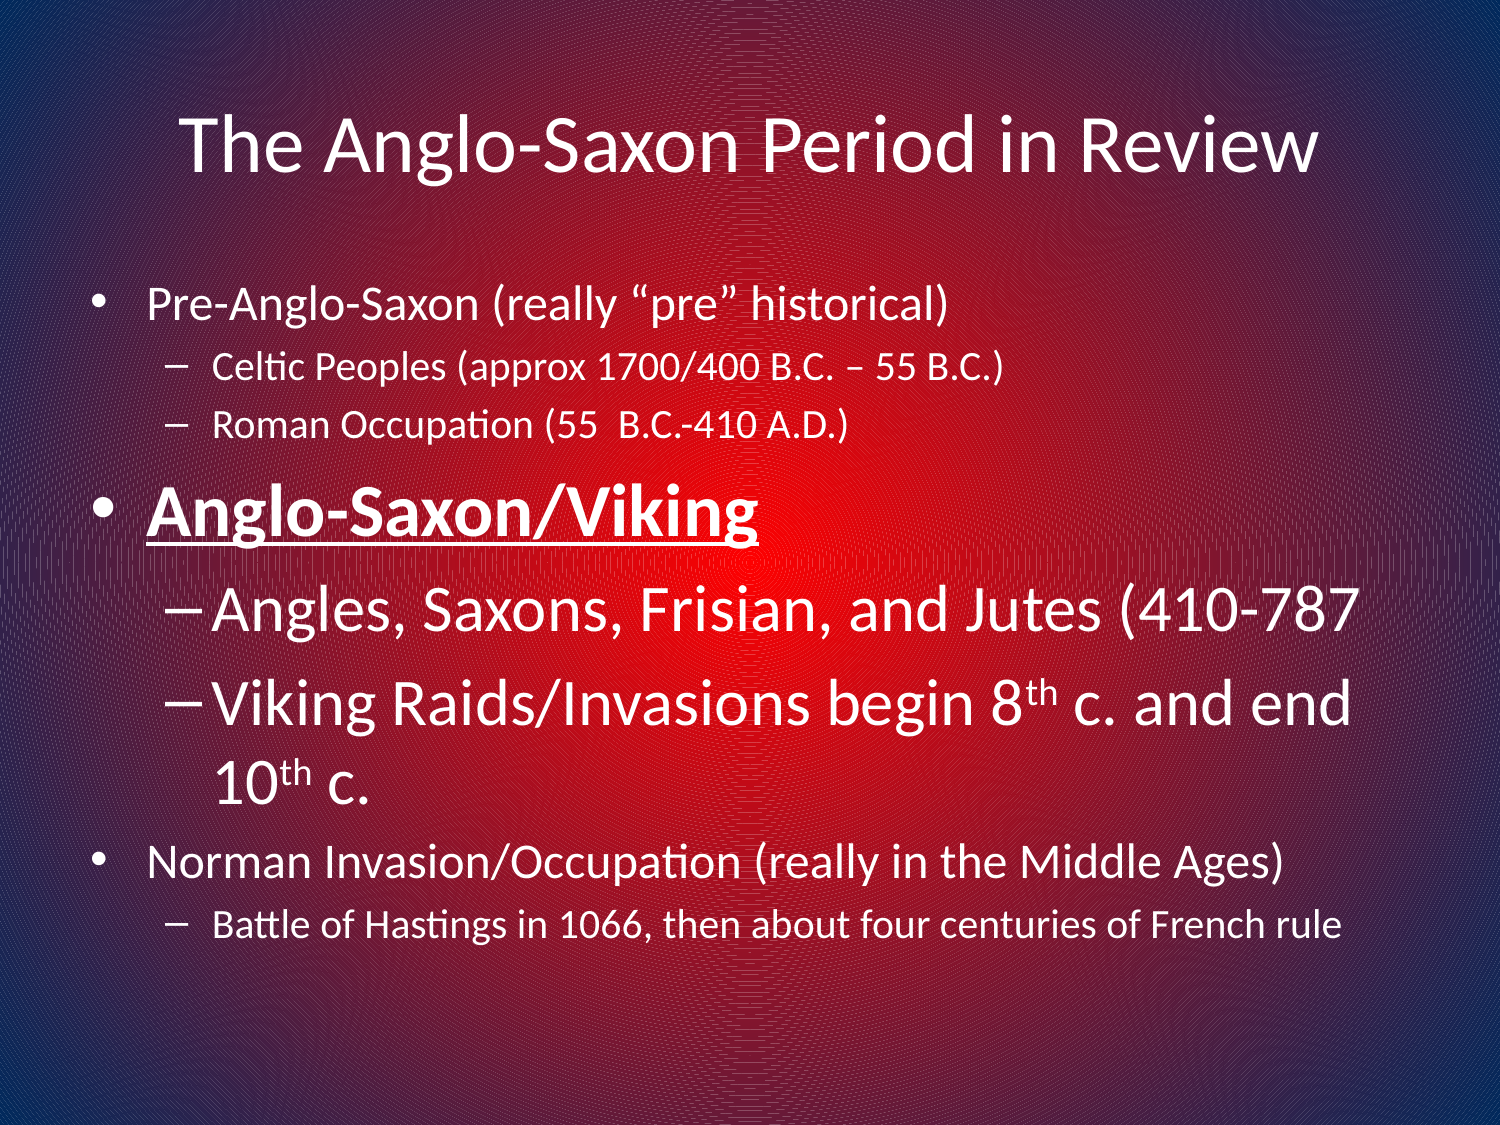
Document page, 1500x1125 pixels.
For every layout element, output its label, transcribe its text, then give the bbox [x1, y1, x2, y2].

title The Anglo-Saxon Period in Review [75, 45, 1425, 233]
list Pre-Anglo-Saxon (really “pre” historical) Celtic Peoples (approx 1700/400 B.C. – 55 B.C.) Roman Occupation (55 B.C.-410 A.D.) Anglo-Saxon/Viking Angles, Saxons, Frisian, and Jutes (410-787 Viking Raids/Invasions begin 8th c. and end 10th c. Norman Invasion/Occupation (really in the Middle Ages) Battle of Hastings in 1066, then about four centuries of French rule [75, 262, 1425, 1005]
